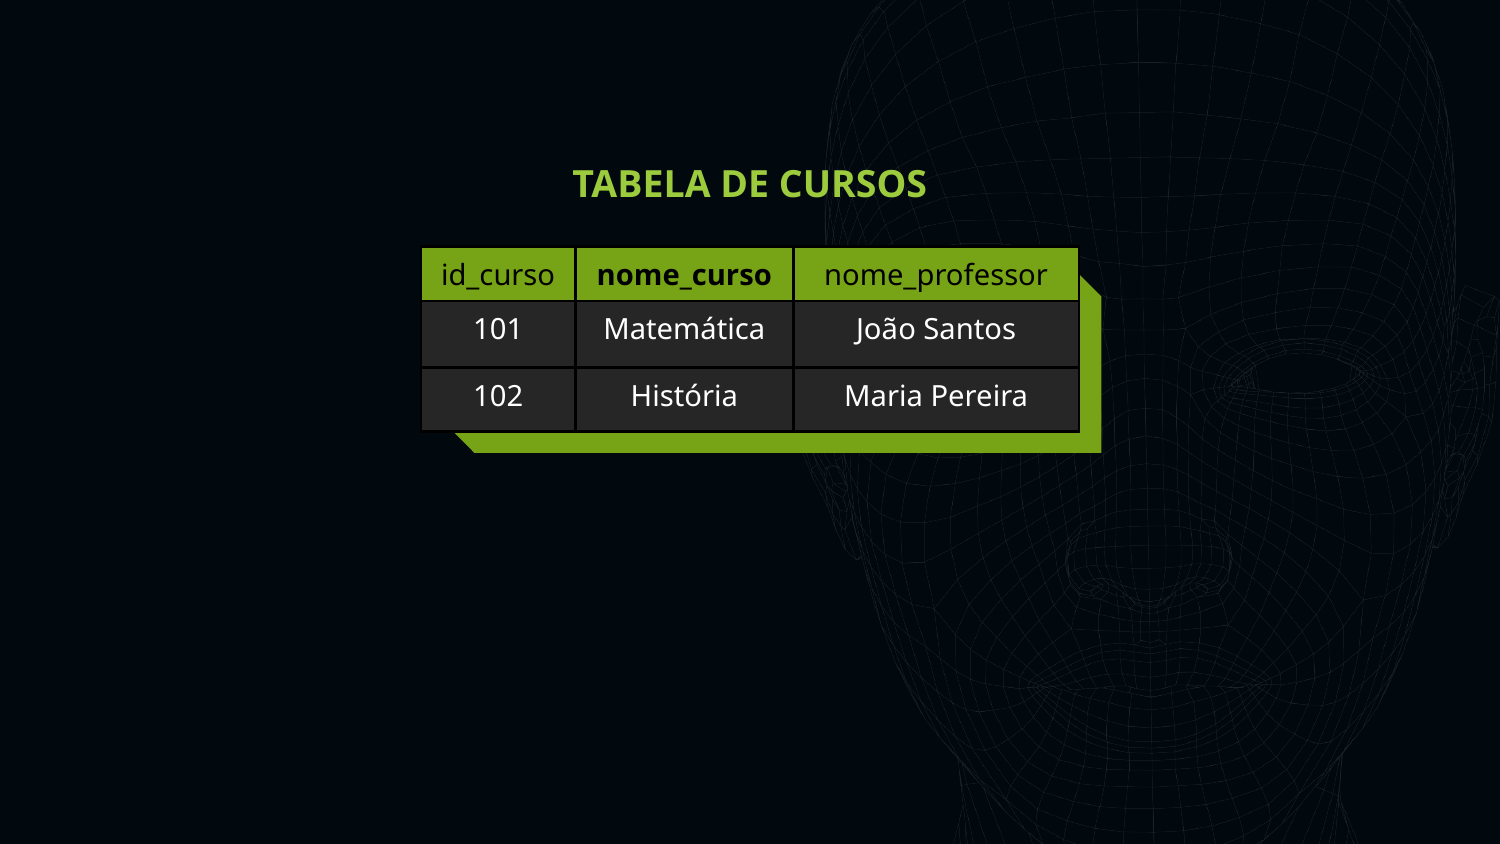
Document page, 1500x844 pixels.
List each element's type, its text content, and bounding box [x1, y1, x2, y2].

table_cell História [577, 369, 792, 430]
table_cell João Santos [795, 302, 1078, 366]
table_cell Maria Pereira [795, 369, 1078, 430]
table_header id_curso [422, 248, 574, 300]
table_cell Matemática [577, 302, 792, 366]
text_box [451, 272, 1104, 456]
table_header nome_curso [577, 248, 792, 300]
table_cell 102 [422, 369, 574, 430]
table_header nome_professor [795, 248, 1078, 300]
table_cell 101 [422, 302, 574, 366]
text_box TABELA DE CURSOS [207, 144, 1293, 220]
